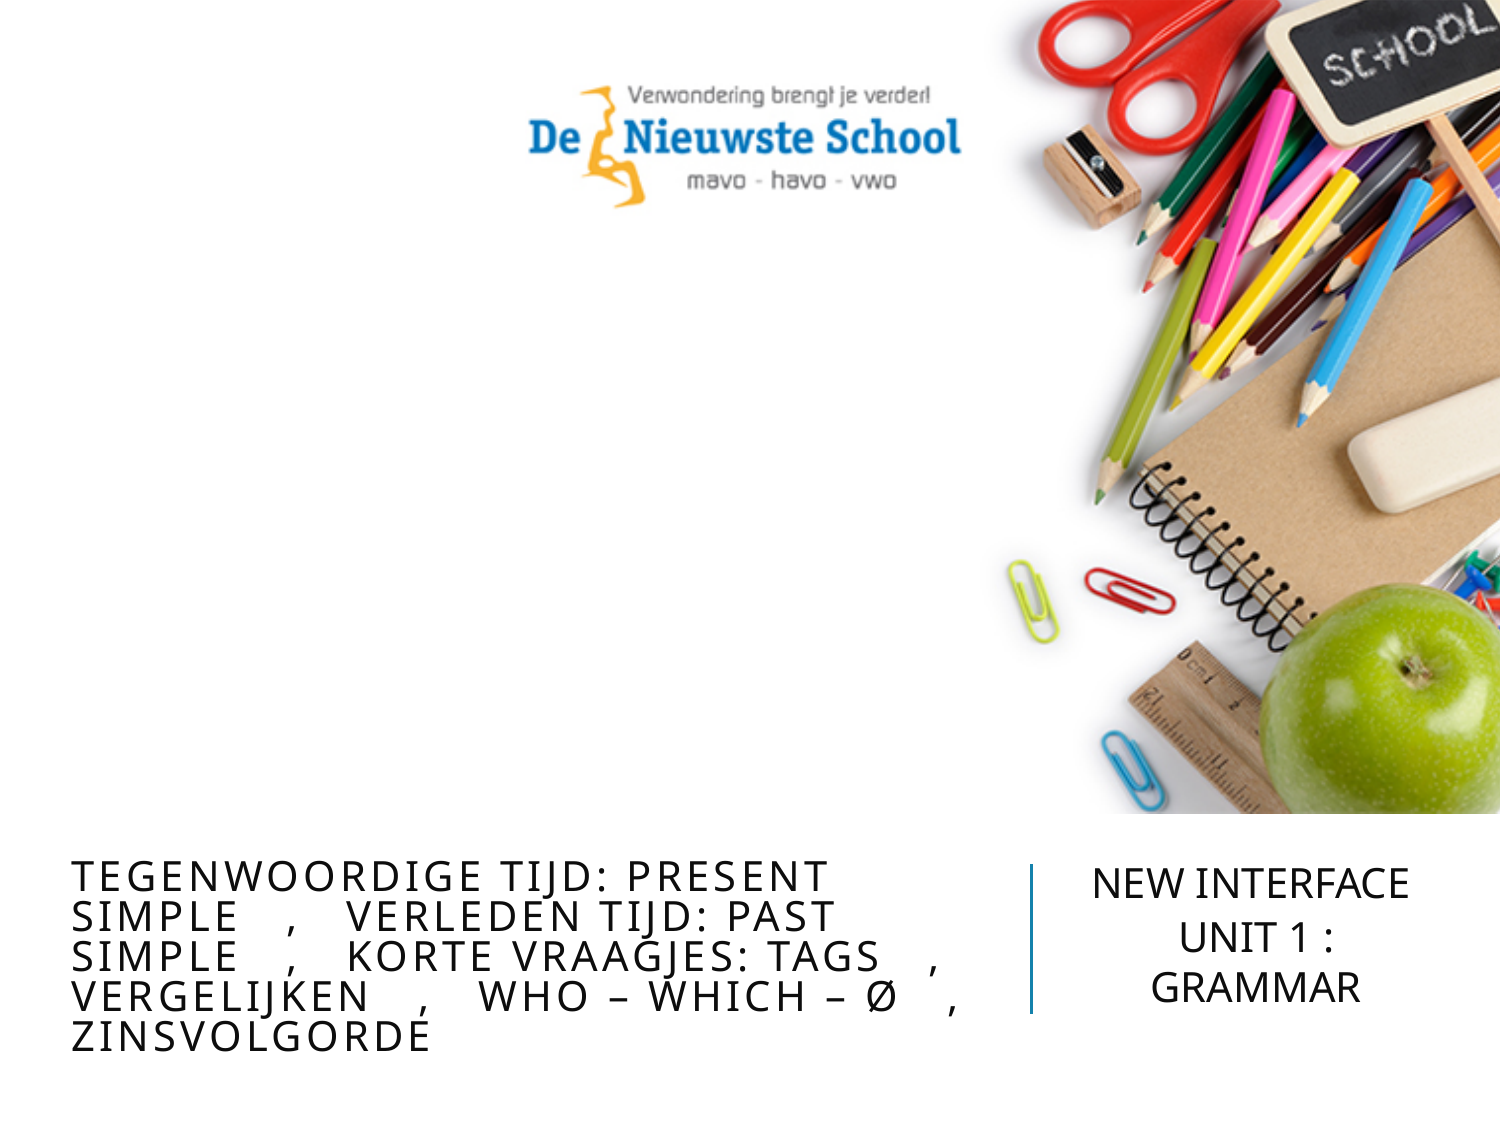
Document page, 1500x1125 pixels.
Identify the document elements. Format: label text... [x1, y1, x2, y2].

subtitle NEW INTERFACE UNIT 1 : GRAMMAR [1059, 821, 1454, 1054]
picture [0, 0, 1500, 814]
title Tegenwoordige tijd: present simple , Verleden tijd: past simple , korte vraagjes: tags , vergelijken , who – which – Ø , zinsvolgorde [56, 821, 1013, 1106]
